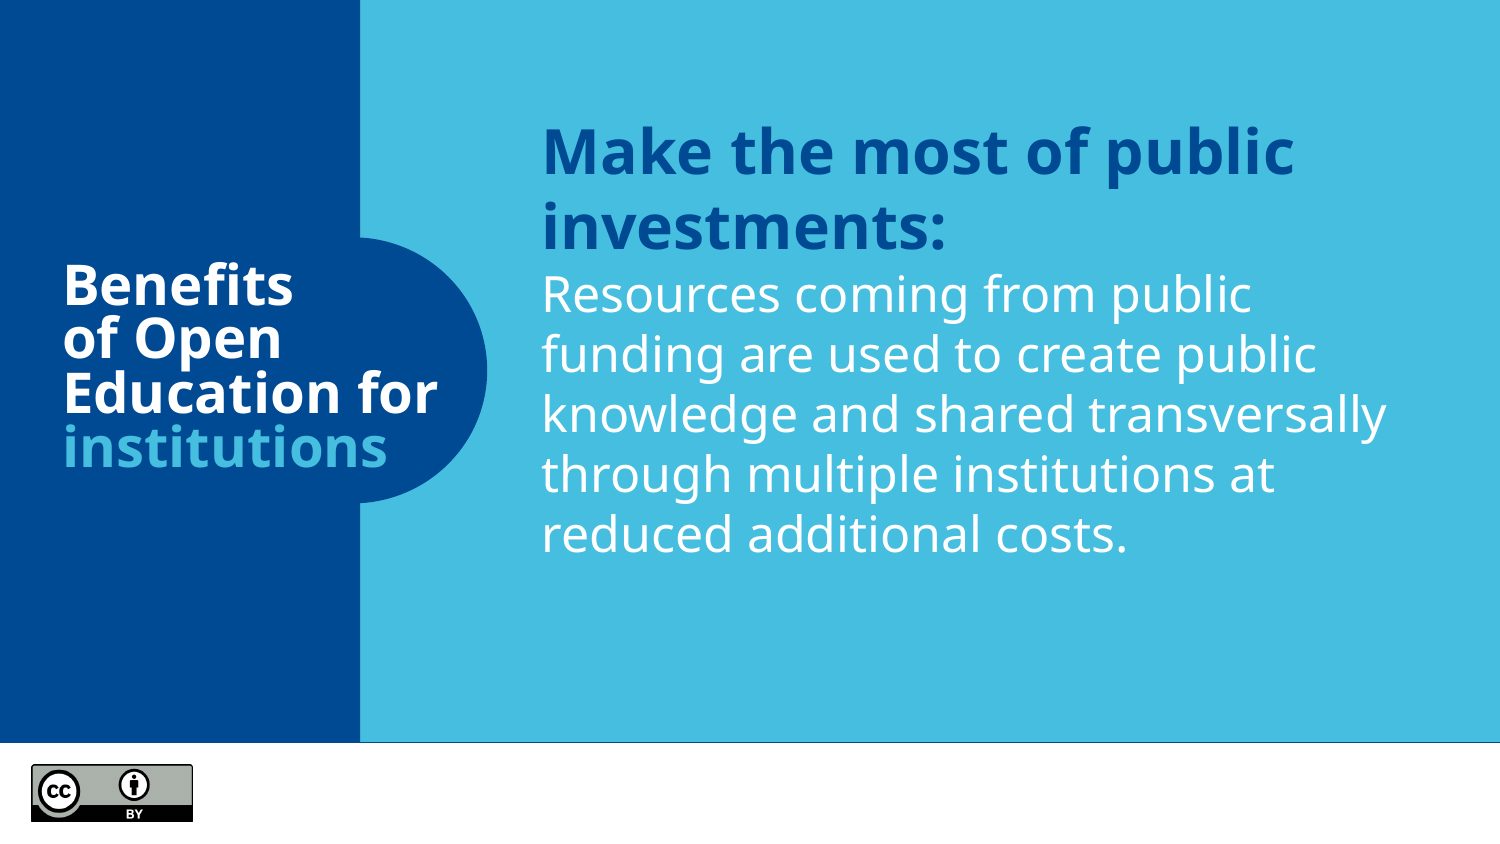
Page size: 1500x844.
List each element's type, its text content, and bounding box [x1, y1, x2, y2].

text_box [462, 292, 488, 448]
text_box [0, 0, 361, 742]
text_box [300, 493, 405, 504]
picture [31, 764, 193, 822]
text_box [0, 750, 1500, 844]
text_box Make the most of public investments: Resources coming from public funding are used to create public knowledge and shared transversally through multiple institutions at reduced additional costs. [526, 97, 1409, 643]
text_box [304, 237, 401, 246]
text_box Benefits of Open Education for institutions [47, 246, 462, 493]
